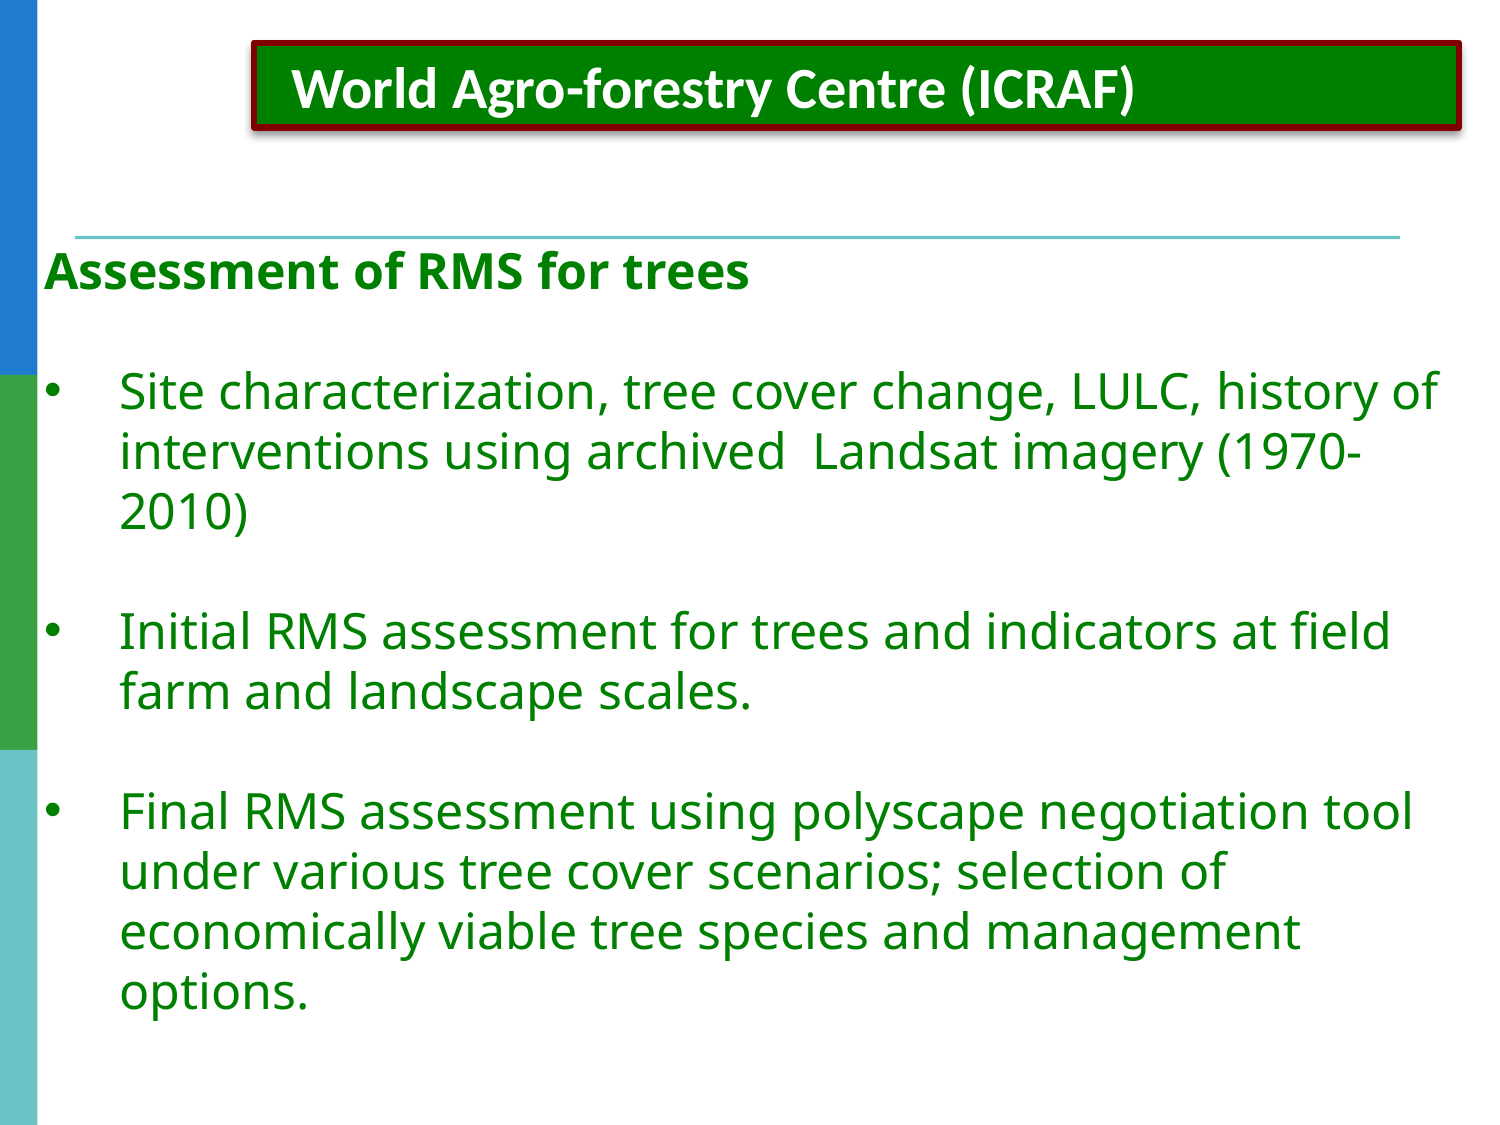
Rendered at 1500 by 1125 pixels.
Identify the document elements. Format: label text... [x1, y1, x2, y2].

text_box World Agro-forestry Centre (ICRAF) [251, 40, 1462, 131]
text_box Assessment of RMS for trees Site characterization, tree cover change, LULC, history of interventions using archived Landsat imagery (1970-2010) Initial RMS assessment for trees and indicators at field farm and landscape scales. Final RMS assessment using polyscape negotiation tool under various tree cover scenarios; selection of economically viable tree species and management options. [29, 231, 1471, 1125]
